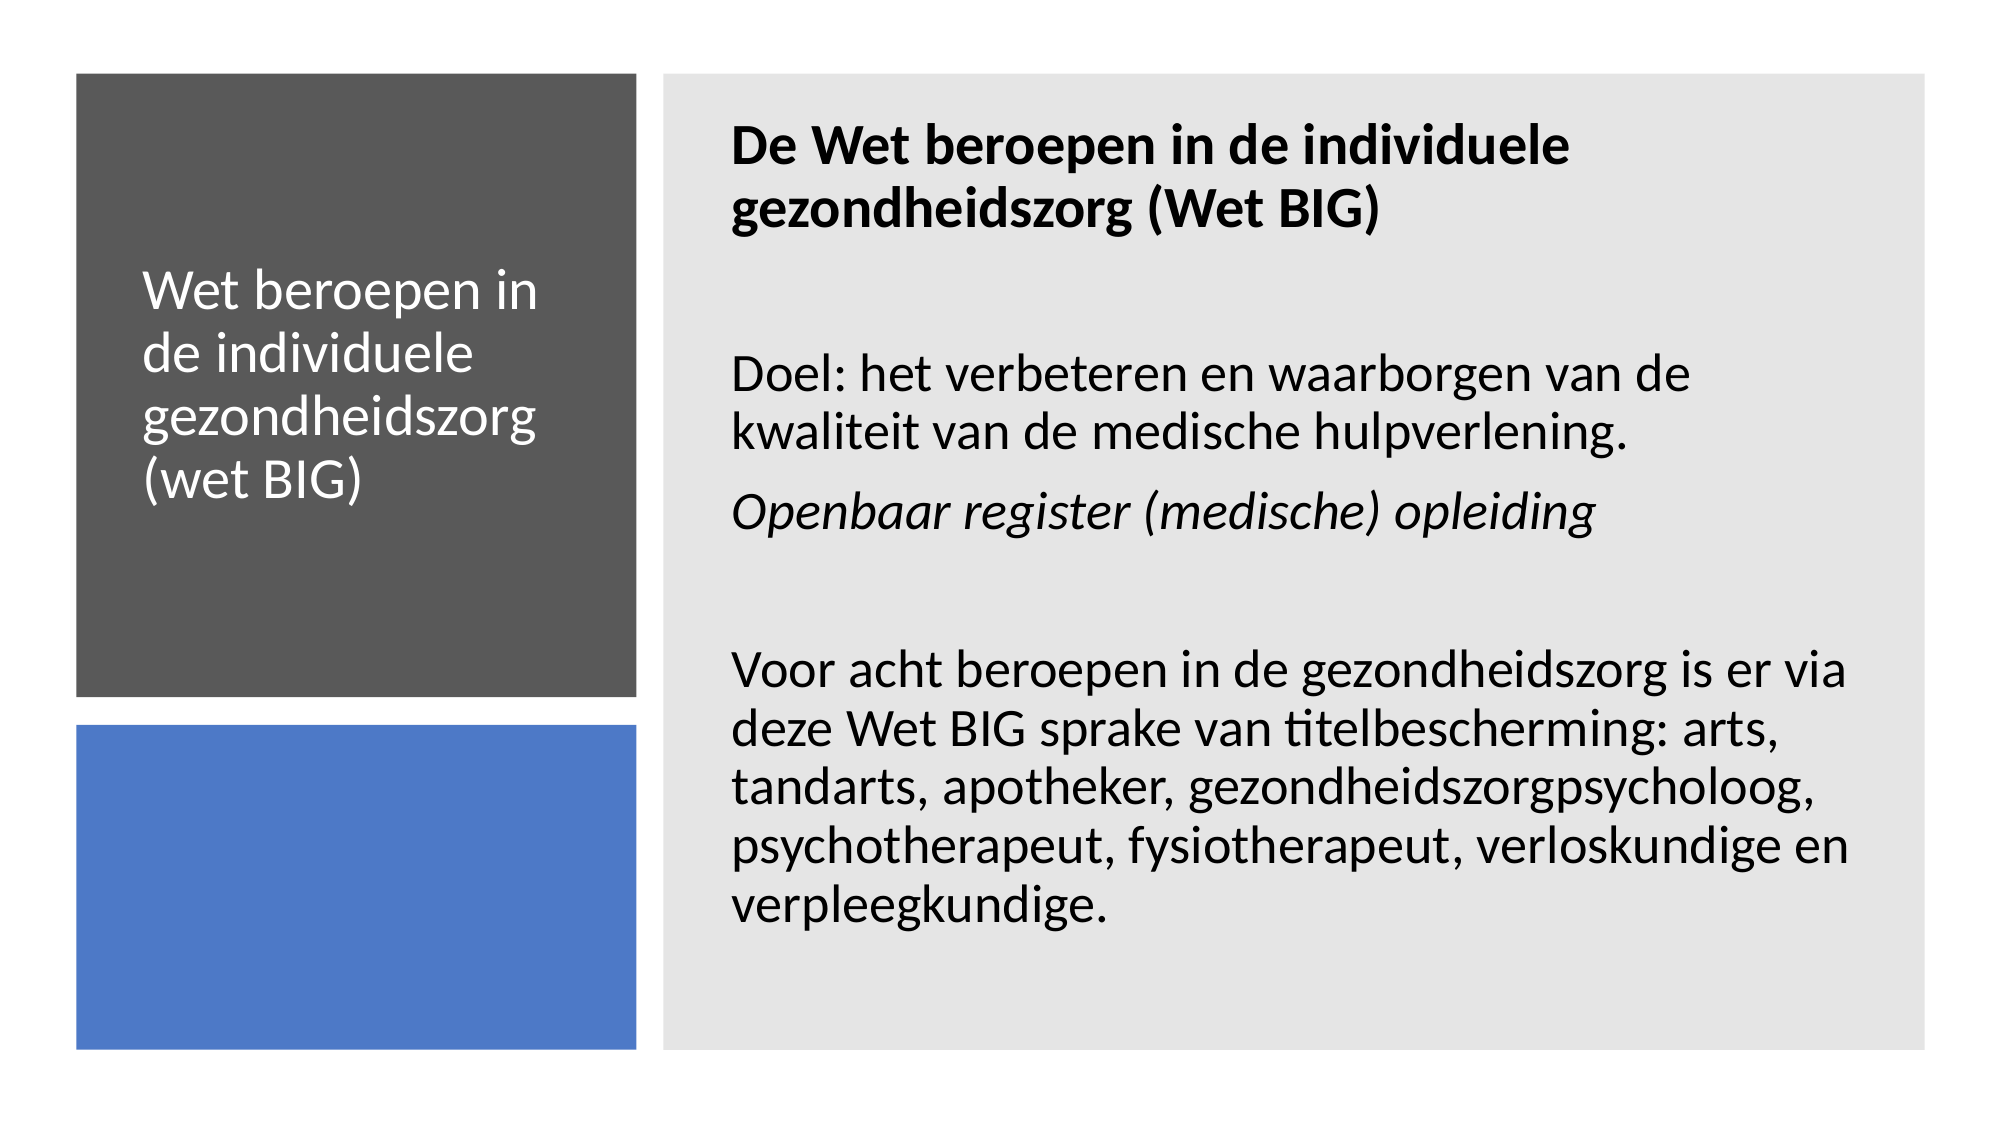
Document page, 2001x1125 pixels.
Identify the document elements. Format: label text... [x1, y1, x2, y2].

text_box [662, 72, 1926, 1051]
title Wet beroepen in de individuele gezondheidszorg (wet BIG) [127, 120, 595, 652]
text_box [75, 72, 637, 698]
text_box [75, 724, 637, 1051]
list De Wet beroepen in de individuele gezondheidszorg (Wet BIG) Doel: het verbeteren en waarborgen van de kwaliteit van de medische hulpverlening. Openbaar register (medische) opleiding Voor acht beroepen in de gezondheidszorg is er via deze Wet BIG sprake van titelbescherming: arts, tandarts, apotheker, gezondheidszorgpsycholoog, psychotherapeut, fysiotherapeut, verloskundige en verpleegkundige. [716, 75, 1872, 974]
